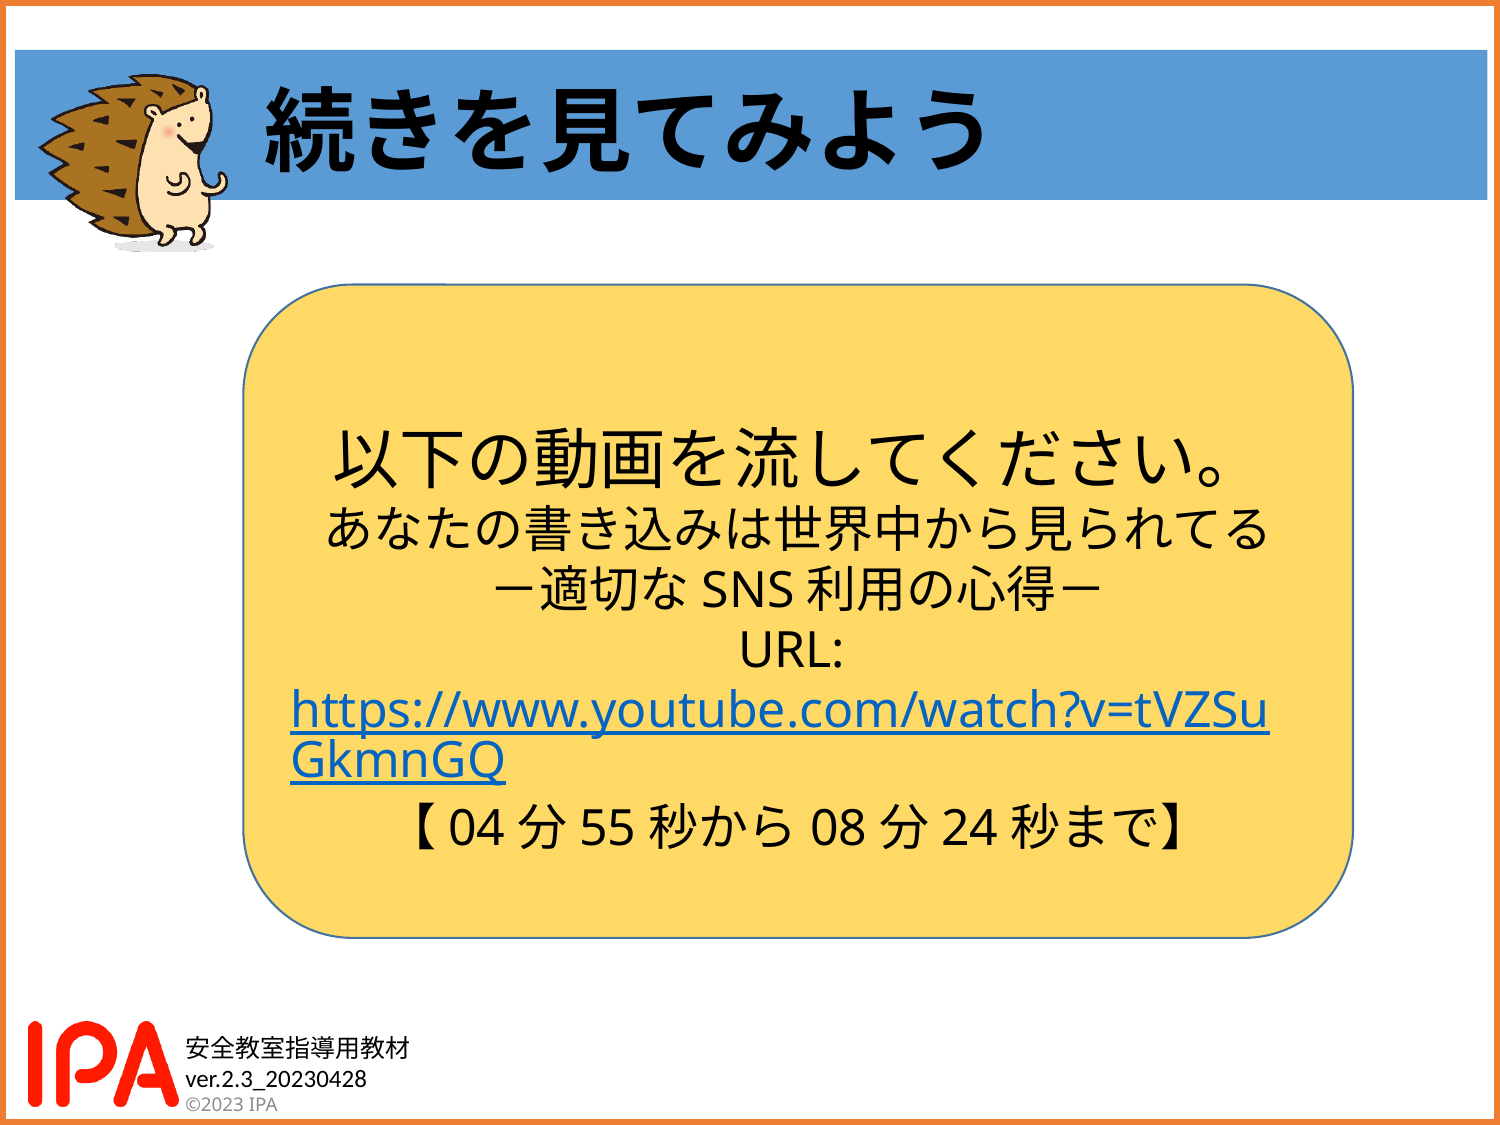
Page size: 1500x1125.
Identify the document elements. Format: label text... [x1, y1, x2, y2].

title 続きを見てみよう [249, 57, 1500, 214]
text_box 以下の動画を流してください。 あなたの書き込みは世界中から見られてる －適切なSNS利用の心得－ URL: https://www.youtube.com/watch?v=tVZSuGkmnGQ 【04分55秒から08分24秒まで】 [242, 283, 1355, 939]
picture [38, 74, 228, 252]
picture [28, 1021, 179, 1107]
